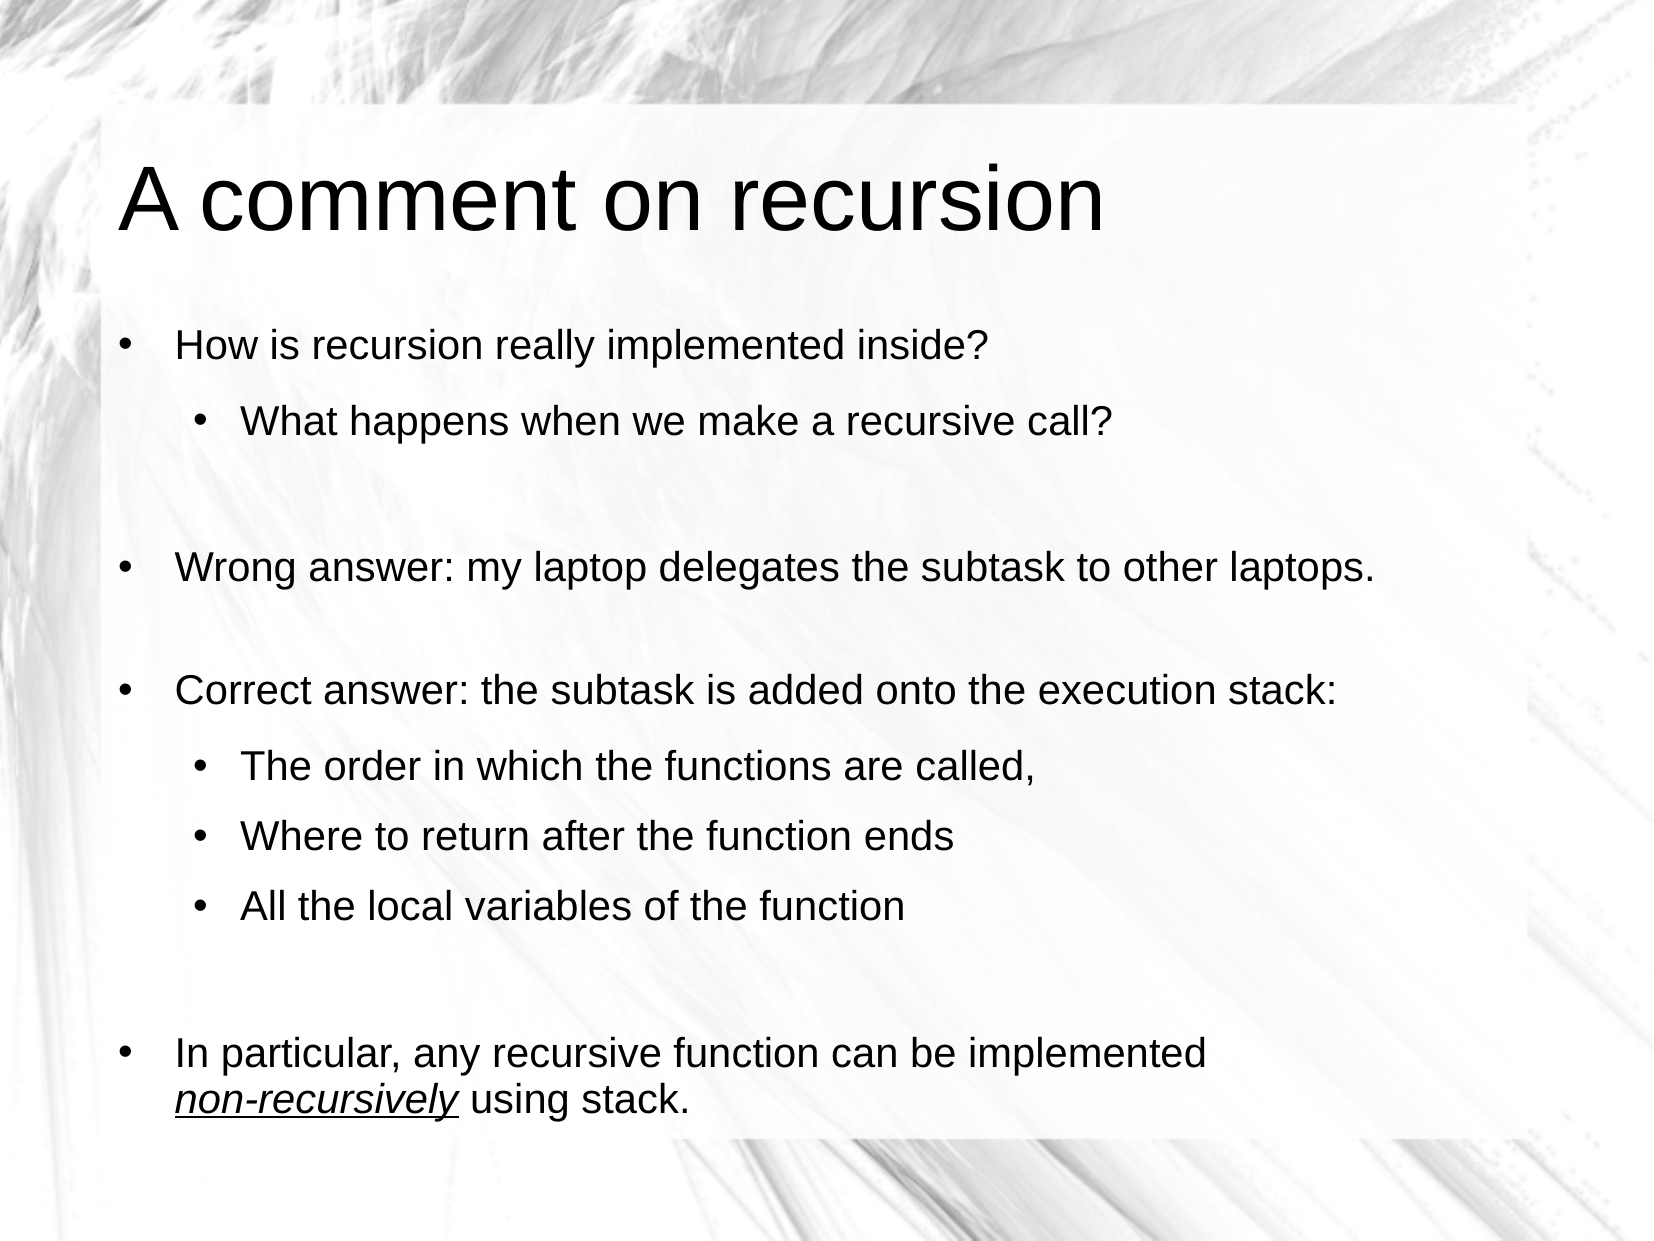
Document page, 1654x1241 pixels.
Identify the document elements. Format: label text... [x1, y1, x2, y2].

title A comment on recursion [118, 112, 1506, 281]
picture [0, 0, 1654, 1241]
list How is recursion really implemented inside? What happens when we make a recursive call? Wrong answer: my laptop delegates the subtask to other laptops. Correct answer: the subtask is added onto the execution stack: The order in which the functions are called, Where to return after the function ends All the local variables of the function In particular, any recursive function can be implemented non-recursively using stack. [118, 319, 1571, 1109]
